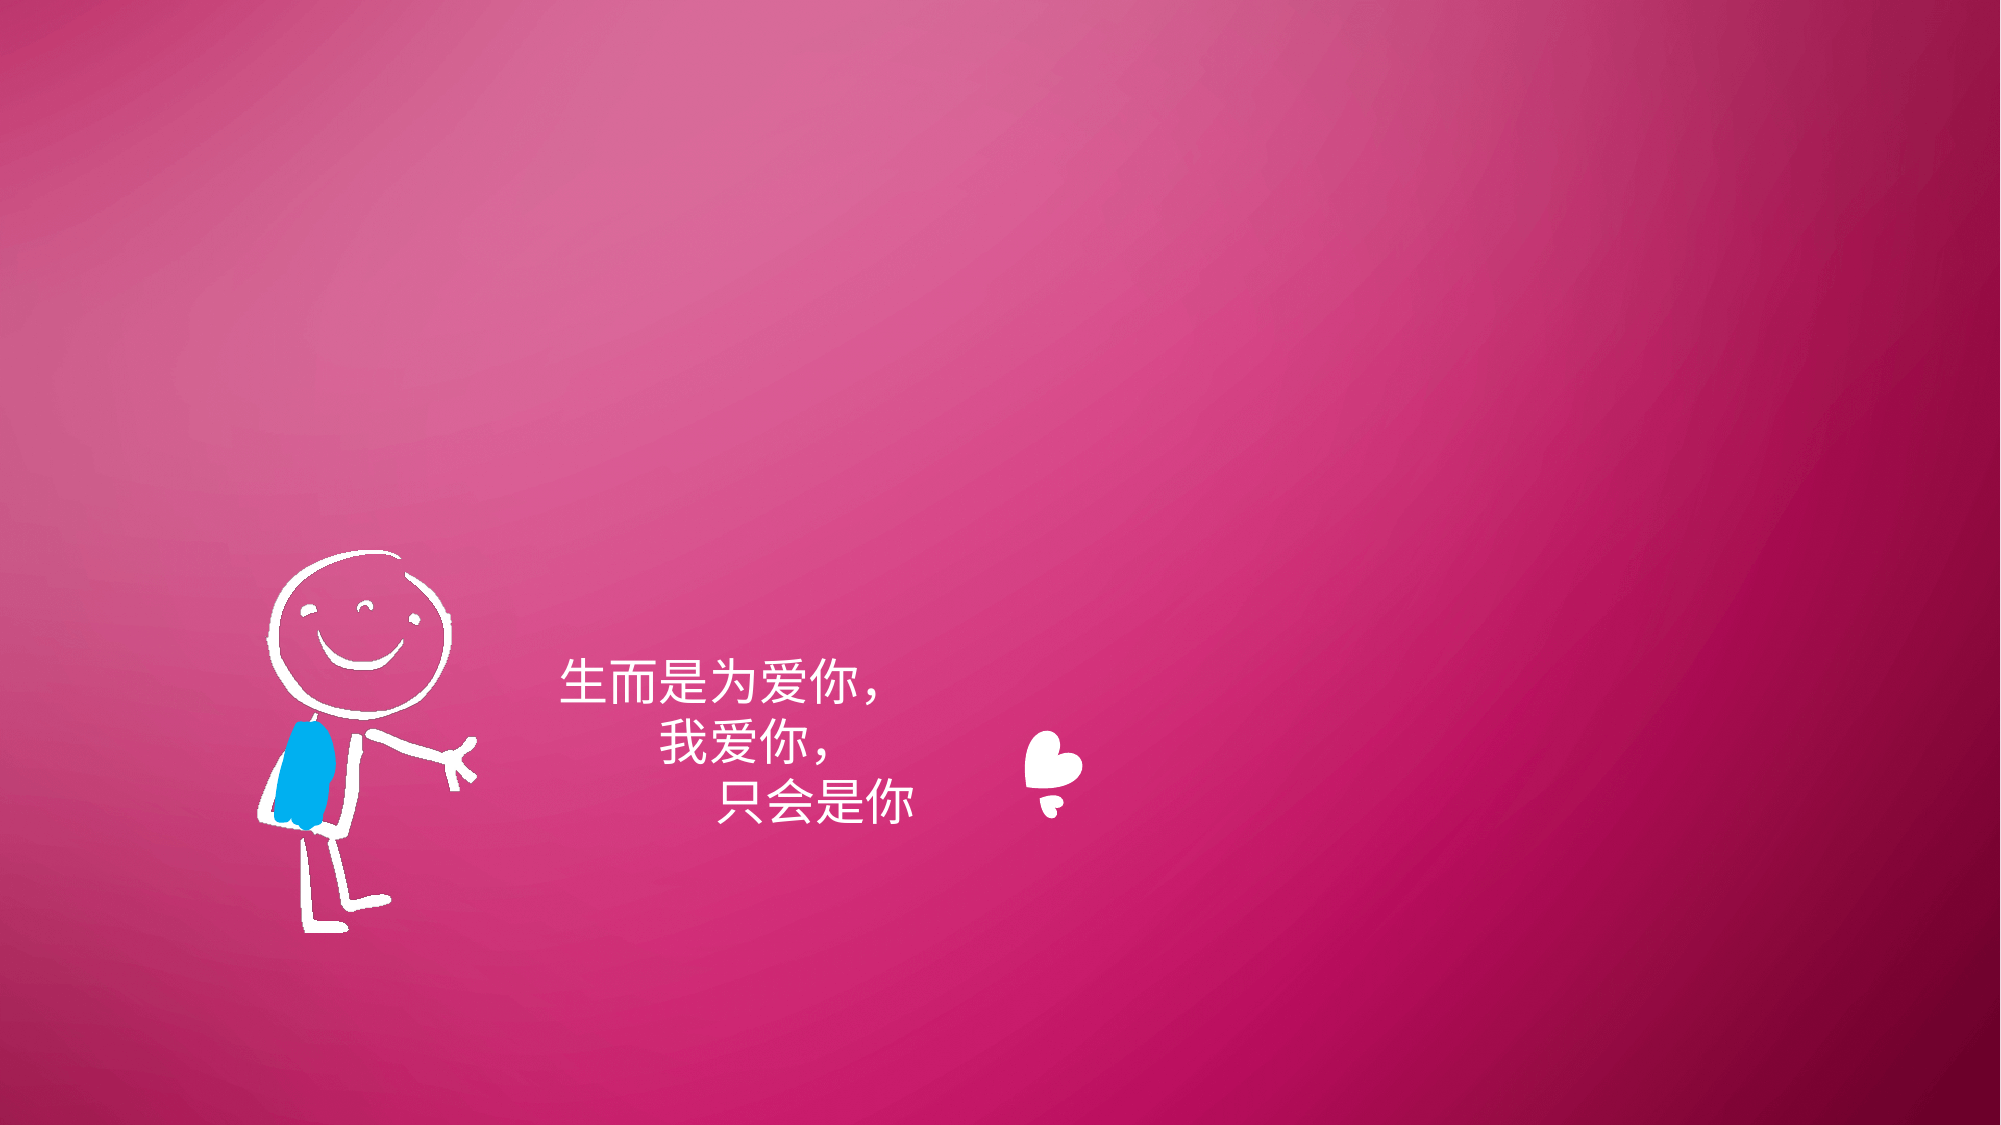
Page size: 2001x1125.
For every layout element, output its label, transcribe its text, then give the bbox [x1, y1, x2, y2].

text_box 生而是为爱你， 我爱你， 只会是你 [544, 643, 1545, 838]
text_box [220, 550, 491, 933]
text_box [1014, 735, 1074, 813]
picture [0, 0, 2001, 1125]
